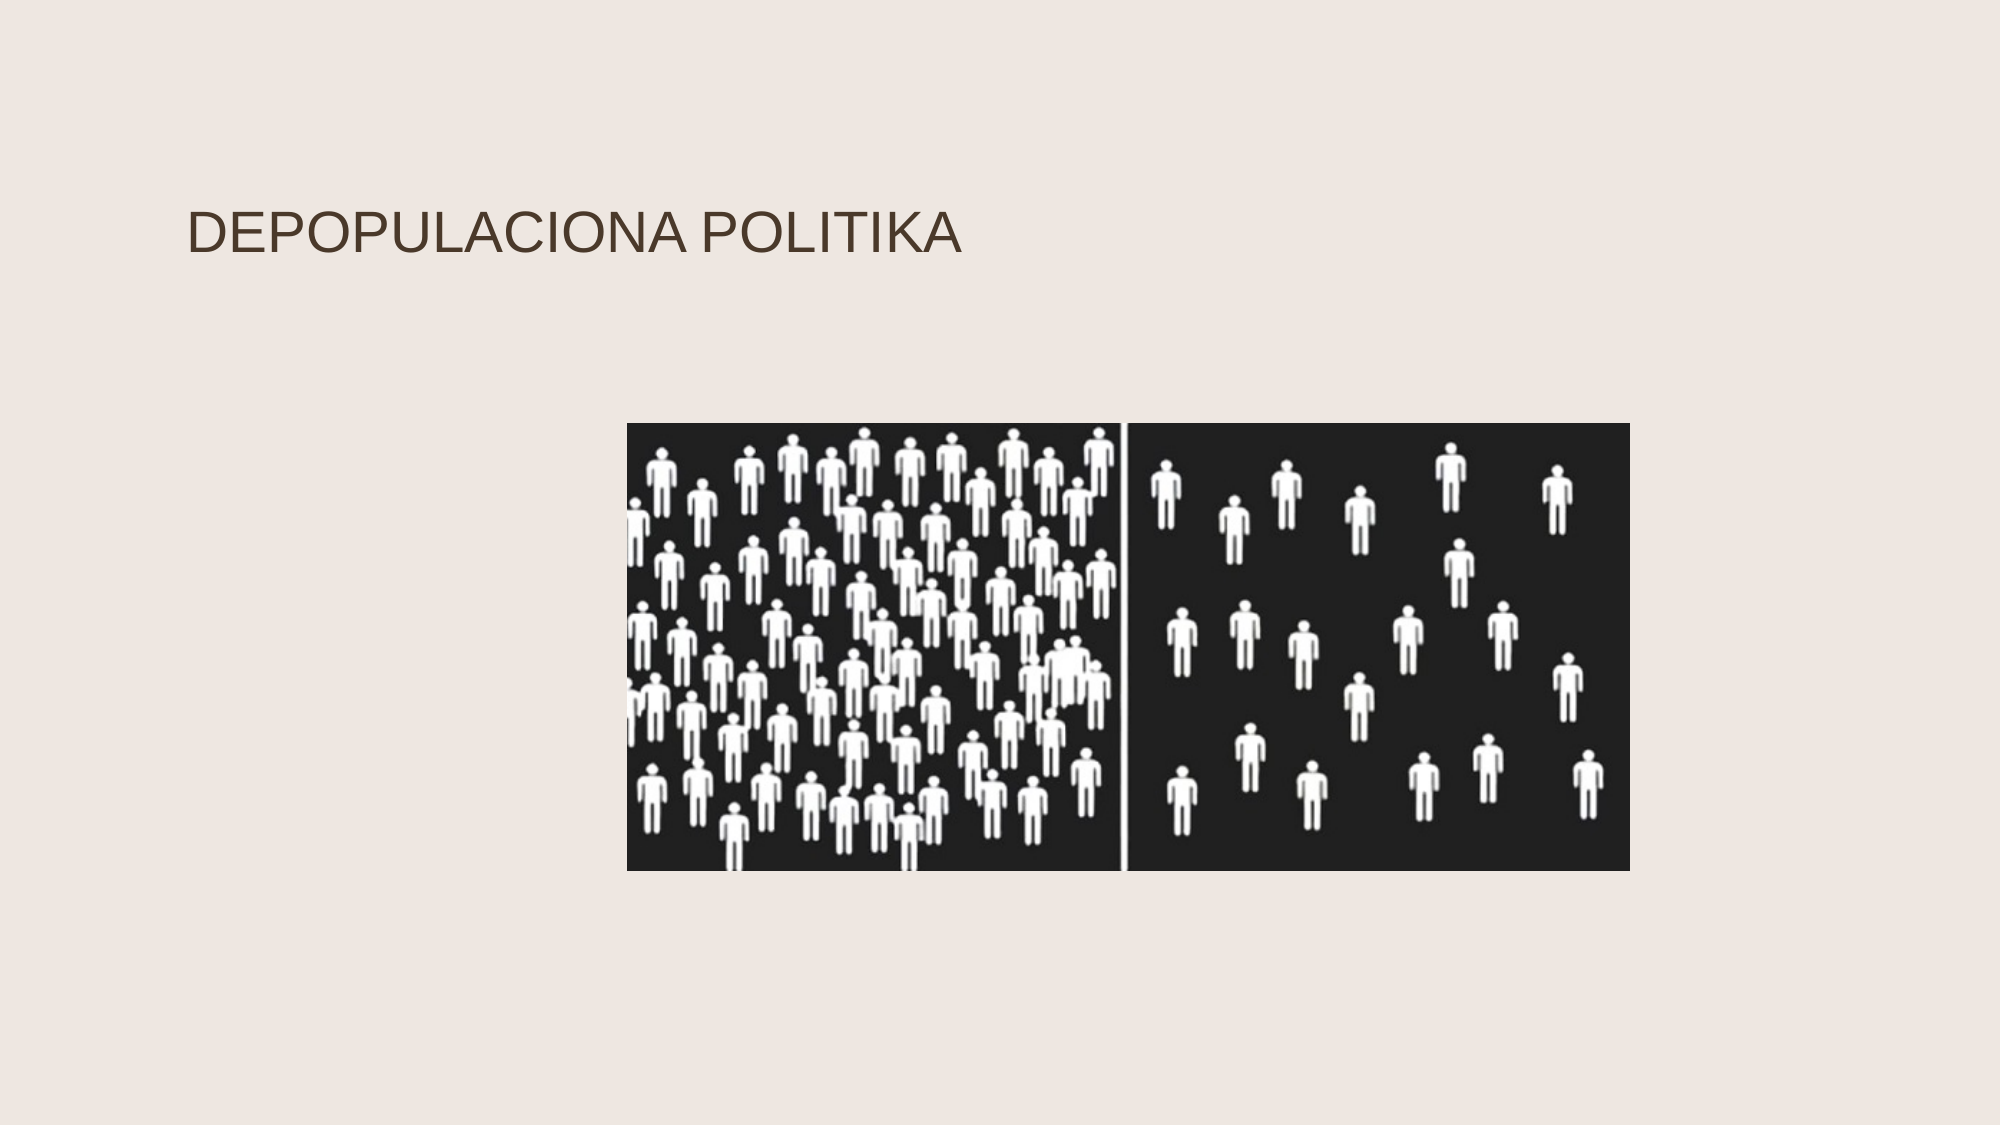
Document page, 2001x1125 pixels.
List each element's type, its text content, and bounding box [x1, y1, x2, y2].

picture [627, 423, 1630, 871]
text_box DEPOPULACIONA POLITIKA [171, 186, 978, 272]
